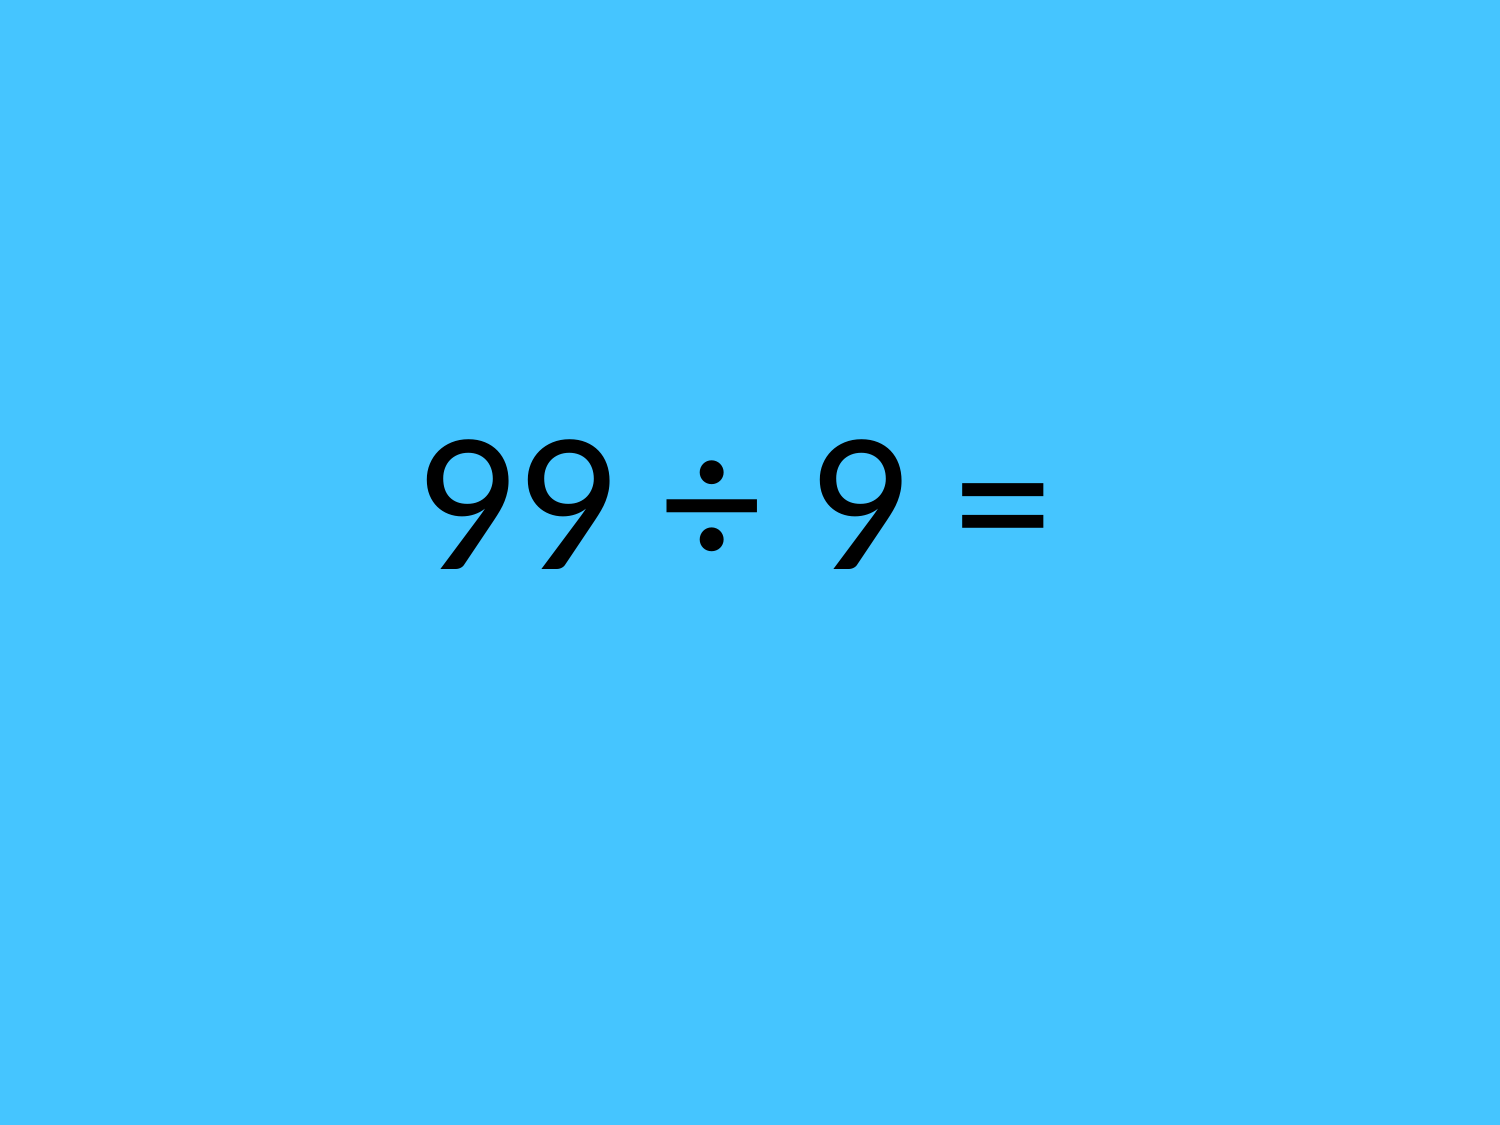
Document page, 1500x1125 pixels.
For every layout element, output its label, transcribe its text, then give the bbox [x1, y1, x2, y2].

text_box 99 ÷ 9 = [399, 362, 1138, 618]
